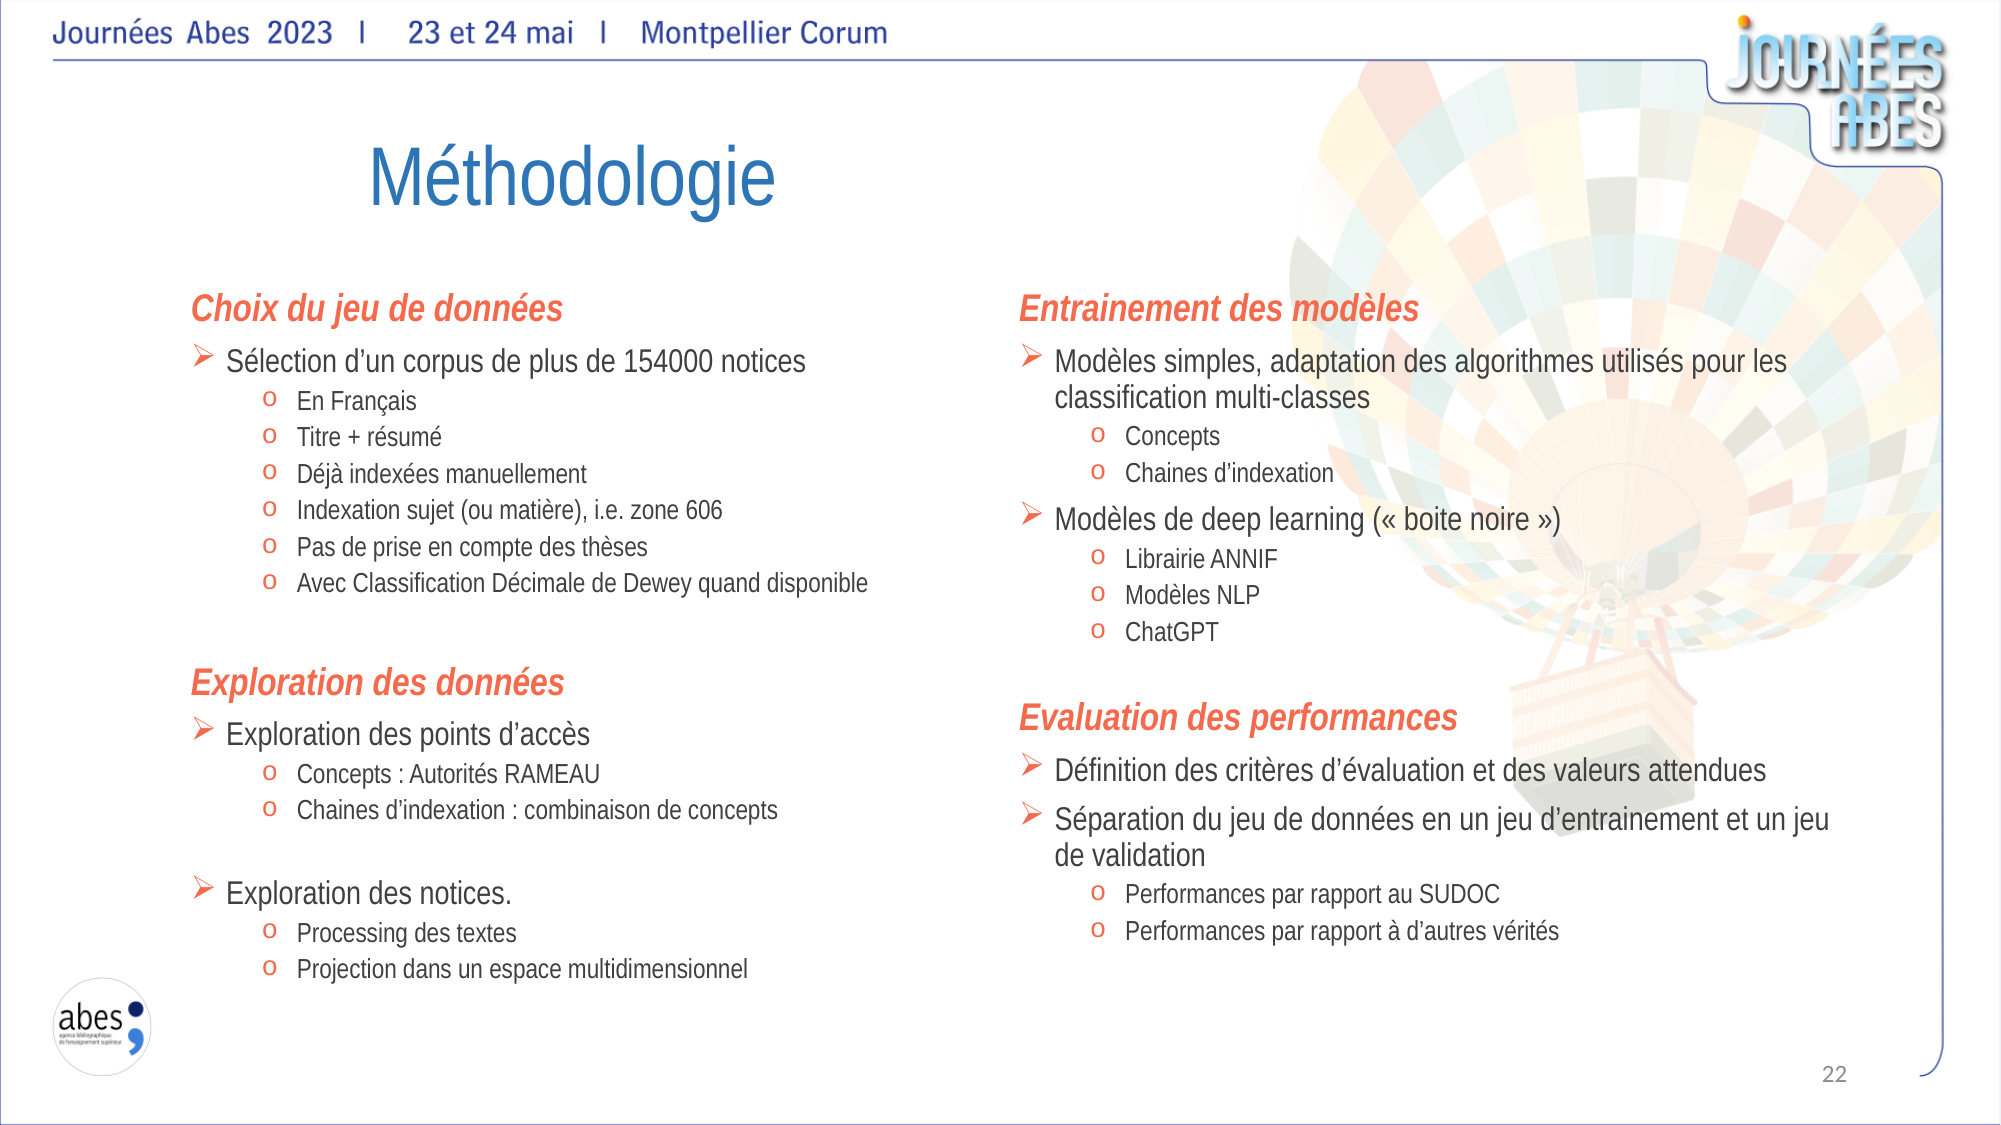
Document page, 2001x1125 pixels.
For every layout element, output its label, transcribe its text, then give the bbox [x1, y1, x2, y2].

picture [0, 0, 2001, 1125]
text_box Choix du jeu de données Sélection d’un corpus de plus de 154000 notices En Français Titre + résumé Déjà indexées manuellement Indexation sujet (ou matière), i.e. zone 606 Pas de prise en compte des thèses Avec Classification Décimale de Dewey quand disponible Exploration des données Exploration des points d’accès Concepts : Autorités RAMEAU Chaines d’indexation : combinaison de concepts Exploration des notices. Processing des textes Projection dans un espace multidimensionnel Entrainement des modèles Modèles simples, adaptation des algorithmes utilisés pour les classification multi-classes Concepts Chaines d’indexation Modèles de deep learning (« boite noire ») Librairie ANNIF Modèles NLP ChatGPT Evaluation des performances Définition des critères d’évaluation et des valeurs attendues Séparation du jeu de données en un jeu d’entrainement et un jeu de validation Performances par rapport au SUDOC Performances par rapport à d’autres vérités [175, 281, 1863, 995]
text_box Méthodologie [353, 99, 1647, 257]
slide_number 22 [1412, 1042, 1863, 1103]
